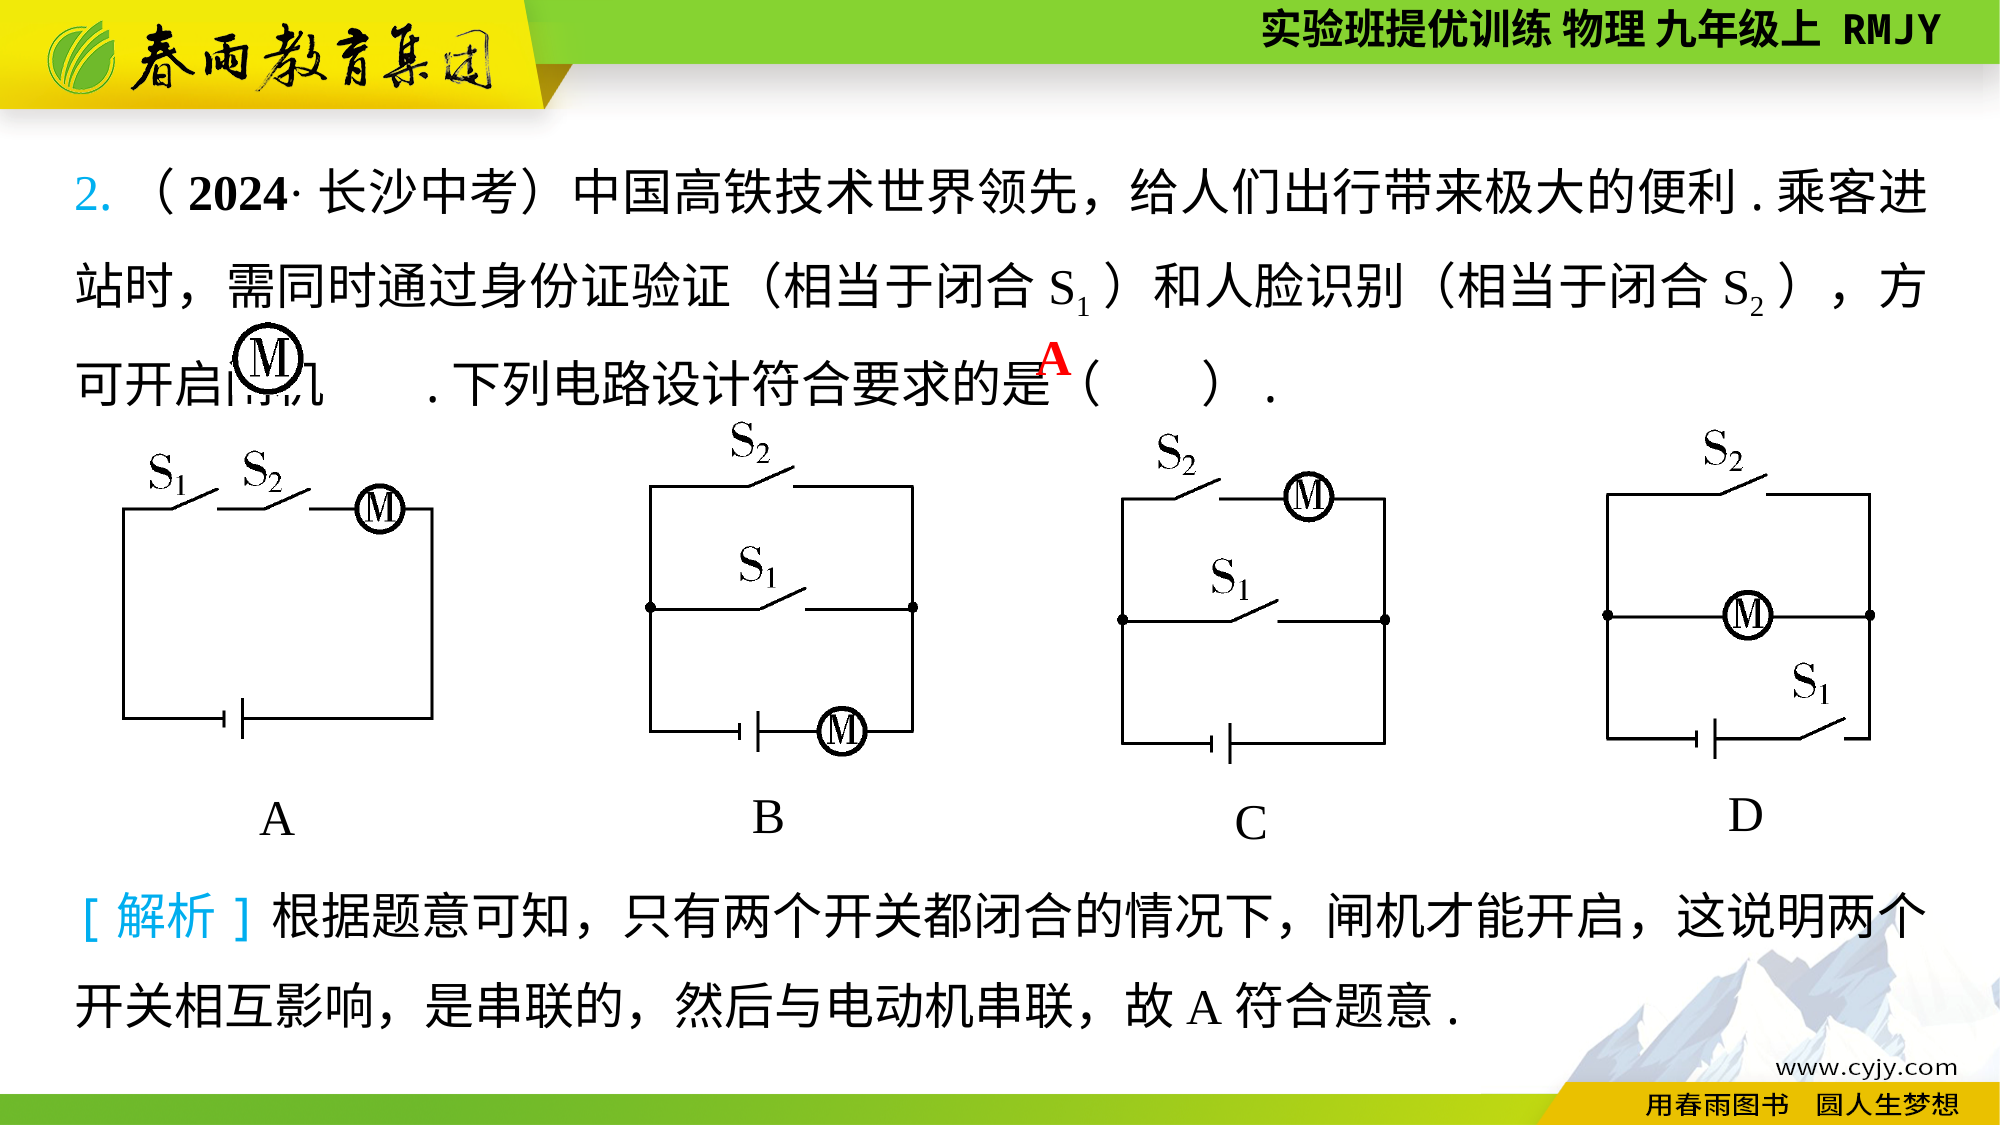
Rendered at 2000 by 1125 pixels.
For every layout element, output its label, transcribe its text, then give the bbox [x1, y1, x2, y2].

text_box D [1713, 774, 1779, 846]
list 2.（2024·长沙中考）中国高铁技术世界领先，给人们出行带来极大的便利.乘客进站时，需同时通过身份证验证（相当于闭合S1）和人脸识别（相当于闭合S2），方可开启闸机 .下列电路设计符合要求的是（ ）. [59, 122, 1944, 399]
text_box C [1219, 782, 1283, 846]
text_box A [1020, 318, 1087, 394]
picture [0, 0, 2000, 1125]
text_box [解析]根据题意可知，只有两个开关都闭合的情况下，闸机才能开启，这说明两个开关相互影响，是串联的，然后与电动机串联，故A符合题意. [59, 846, 1944, 1042]
text_box A [244, 778, 311, 846]
text_box B [737, 776, 800, 846]
